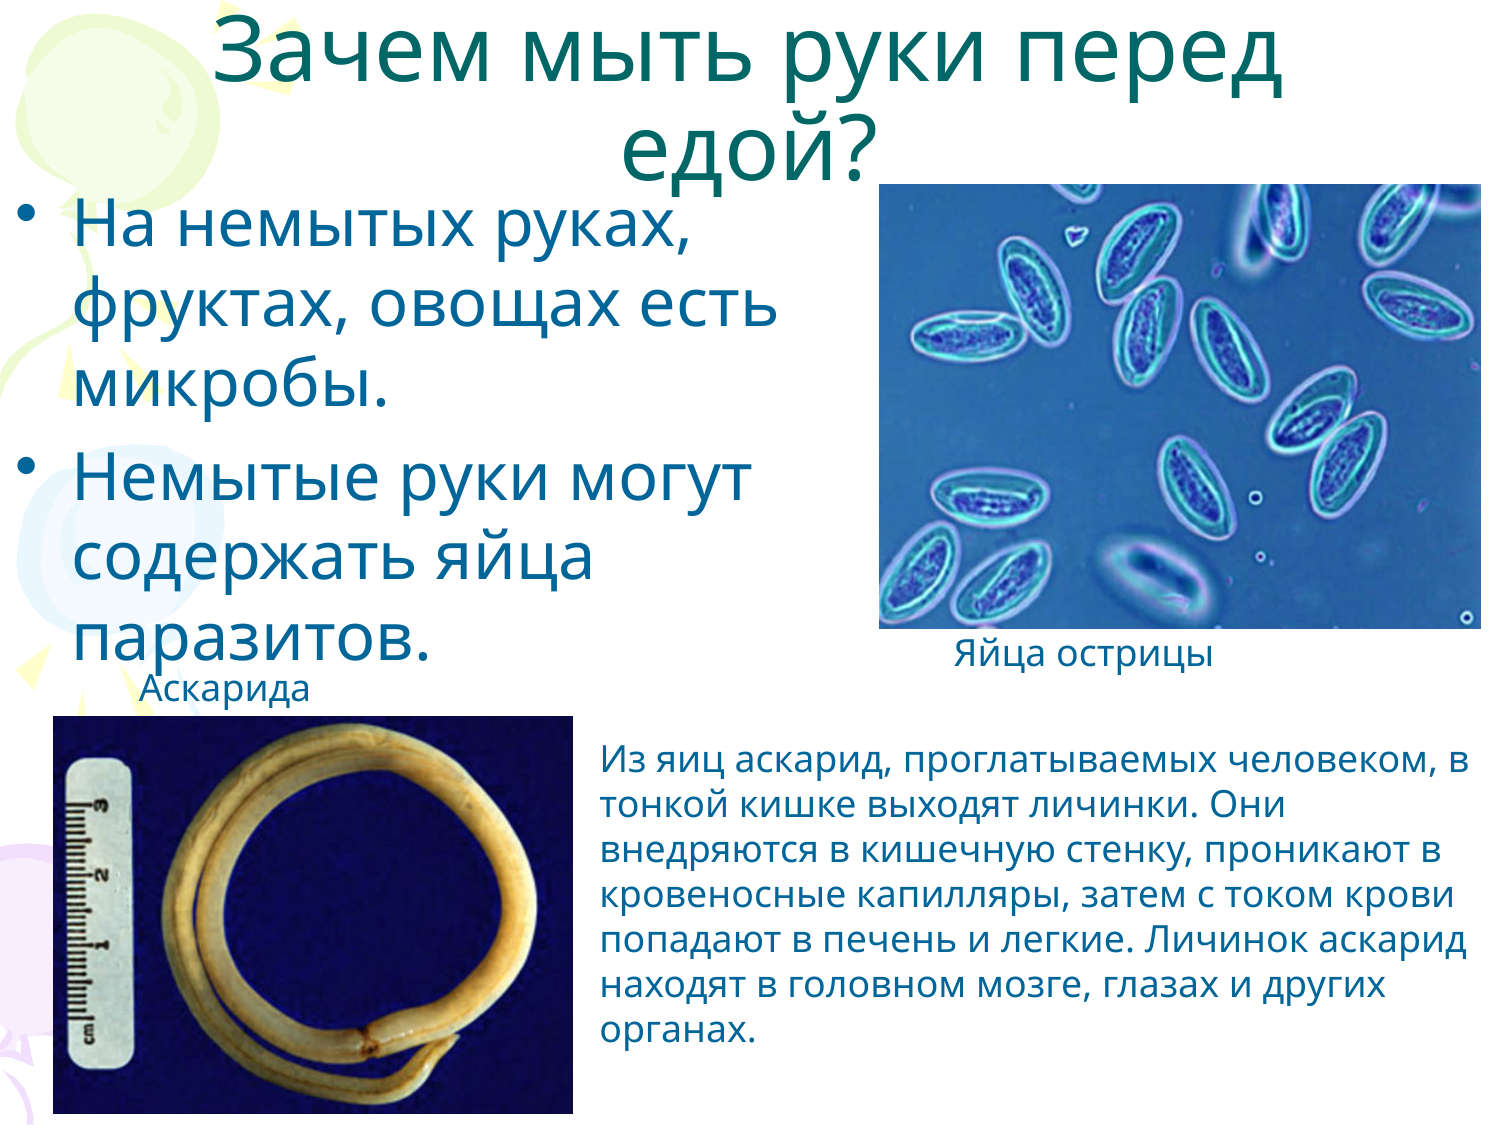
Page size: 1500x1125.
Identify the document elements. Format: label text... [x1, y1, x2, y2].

title Зачем мыть руки перед едой? [72, 0, 1426, 183]
text_box Аскарида [123, 656, 490, 714]
list На немытых руках, фруктах, овощах есть микробы. Немытые руки могут содержать яйца паразитов. [0, 172, 880, 994]
picture [52, 715, 573, 1114]
text_box Яйца острицы [939, 638, 1412, 682]
text_box Из яиц аскарид, проглатываемых человеком, в тонкой кишке выходят личинки. Они внедряются в кишечную стенку, проникают в кровеносные капилляры, затем с током крови попадают в печень и легкие. Личинок аскарид находят в головном мозге, глазах и других органах. [584, 727, 1500, 1058]
picture [879, 184, 1481, 629]
